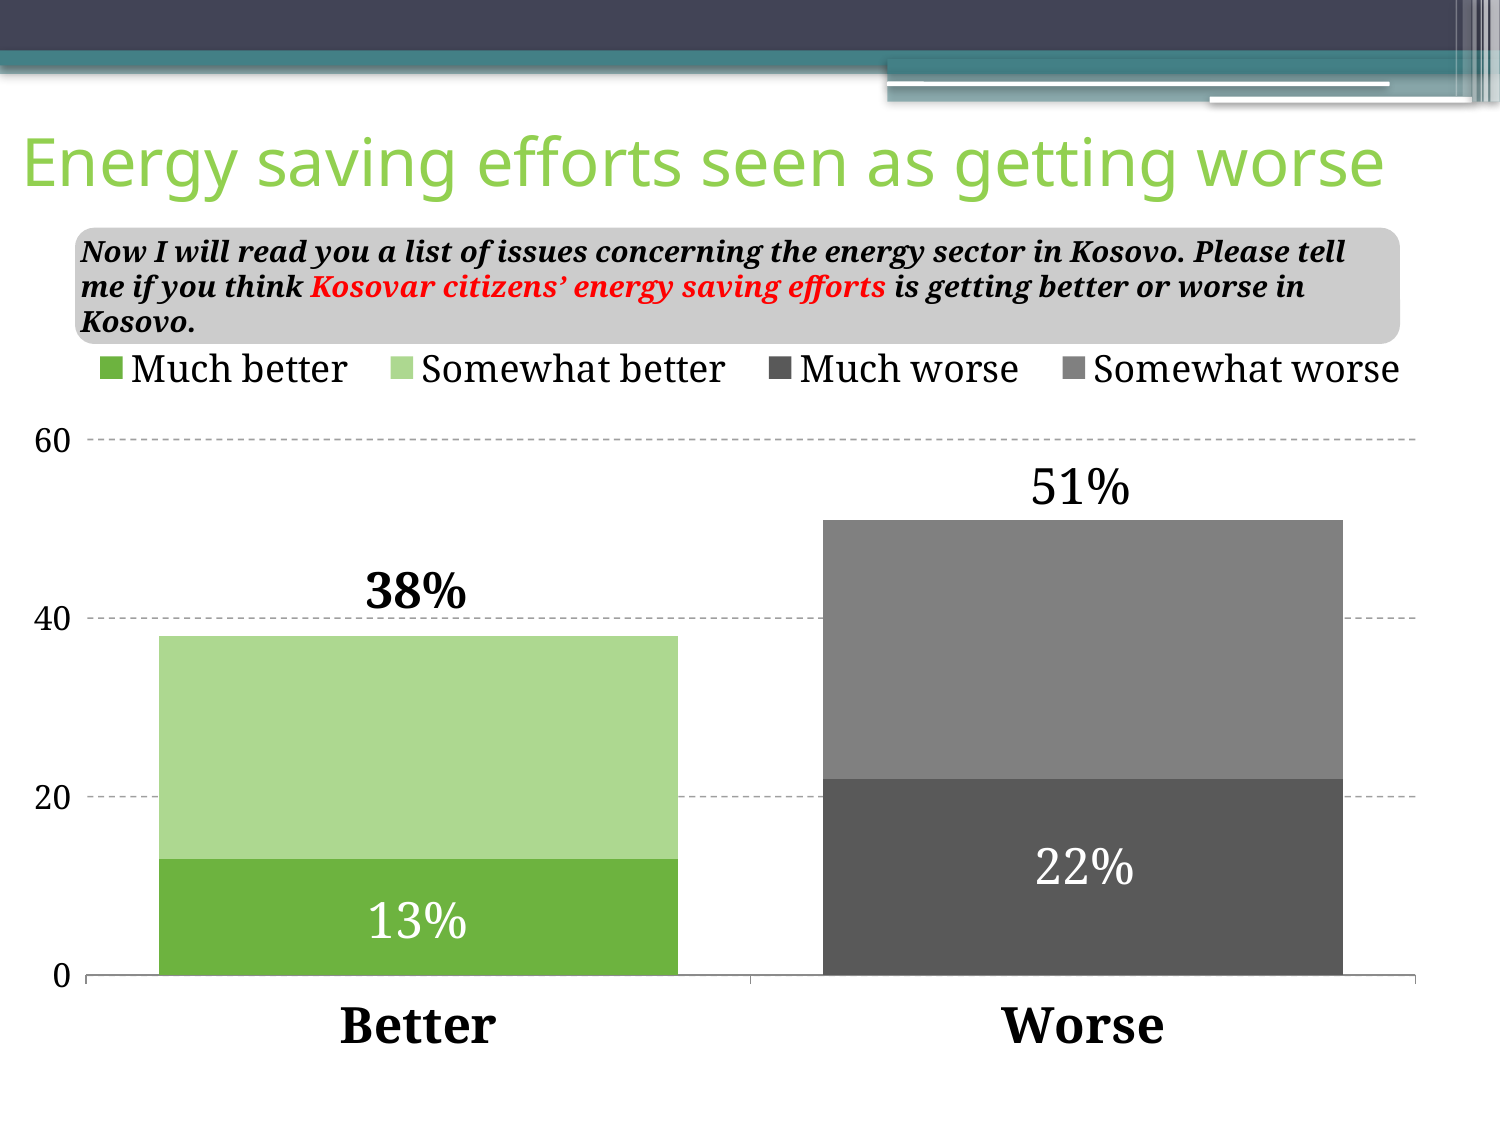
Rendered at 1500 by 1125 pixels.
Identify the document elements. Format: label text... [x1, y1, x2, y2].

title Energy saving efforts seen as getting worse [6, 71, 1469, 247]
chart [25, 324, 1451, 1101]
text_box Now I will read you a list of issues concerning the energy sector in Kosovo. Please tell me if you think Kosovar citizens’ energy saving efforts is getting better or worse in Kosovo. [75, 227, 1401, 322]
